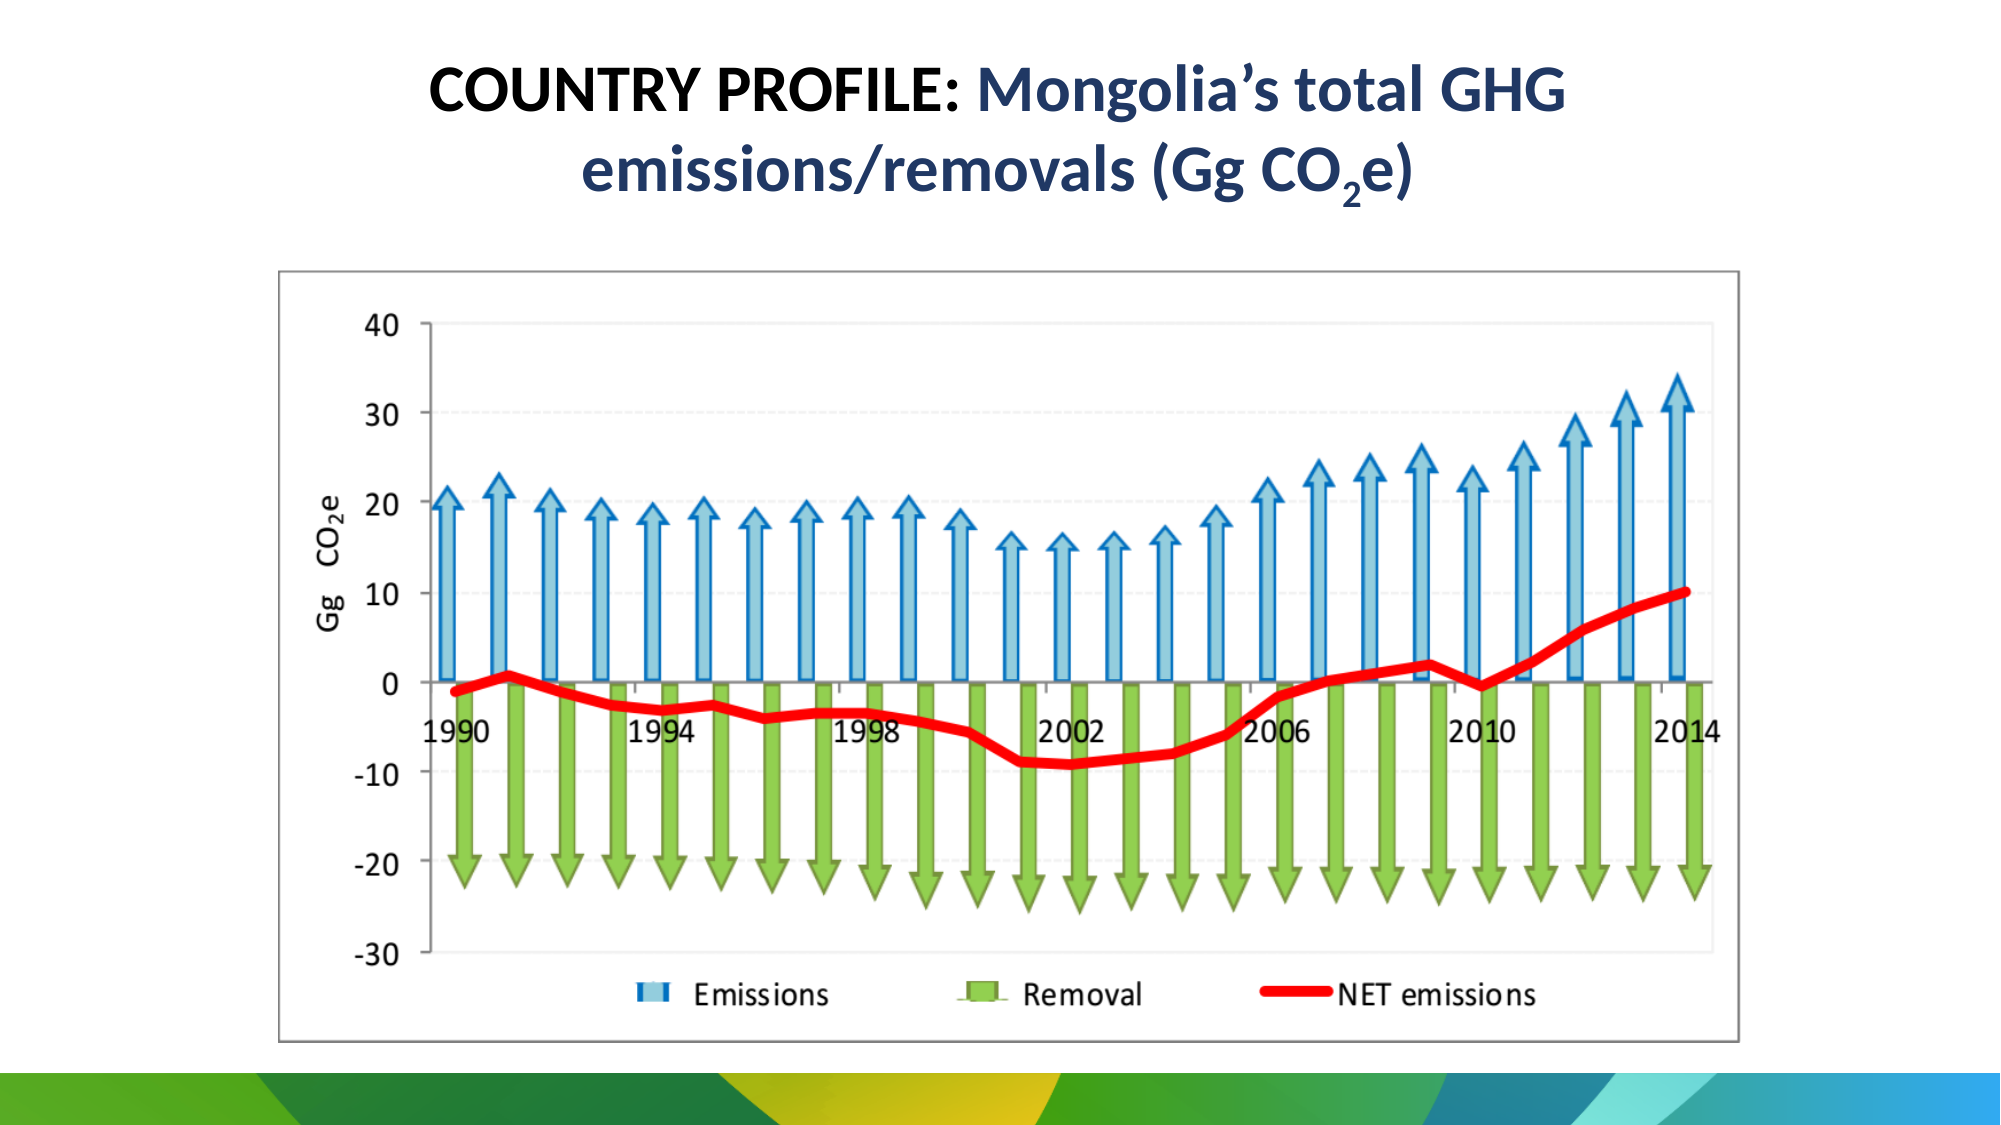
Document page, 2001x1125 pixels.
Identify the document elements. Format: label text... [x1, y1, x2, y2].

picture [278, 267, 1741, 1043]
picture [0, 1073, 2000, 1125]
text_box COUNTRY PROFILE: Mongolia’s total GHG emissions/removals (Gg СО2e) [249, 36, 1748, 223]
